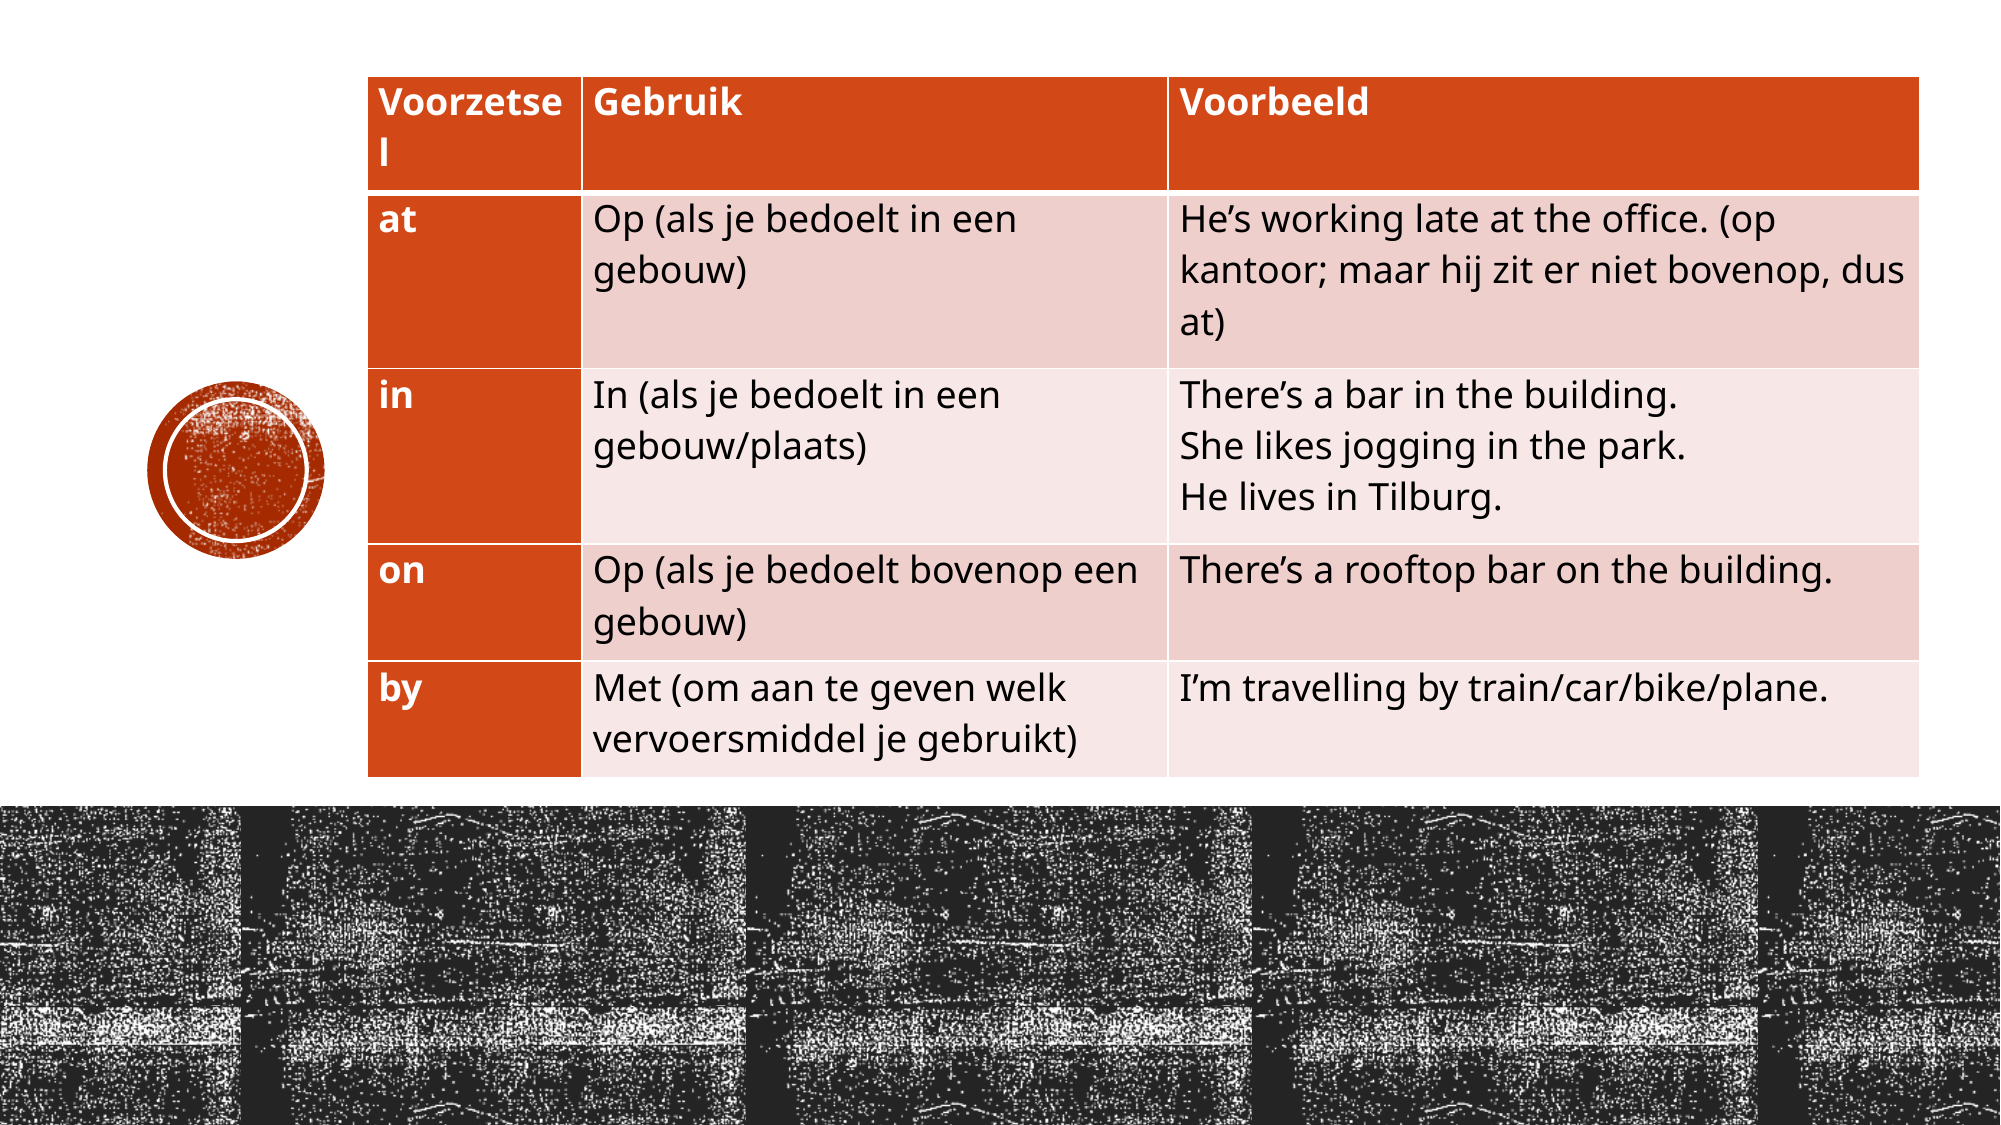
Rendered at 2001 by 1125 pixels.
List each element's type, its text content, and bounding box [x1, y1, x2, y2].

table_cell Met (om aan te geven welk vervoersmiddel je gebruikt) [583, 662, 1167, 777]
table_header Gebruik [583, 77, 1167, 190]
table_cell Op (als je bedoelt bovenop een gebouw) [583, 545, 1167, 660]
table_cell There’s a rooftop bar on the building. [1169, 545, 1919, 660]
table_cell There’s a bar in the building. She likes jogging in the park. He lives in Tilburg. [1169, 369, 1919, 543]
table_cell I’m travelling by train/car/bike/plane. [1169, 662, 1919, 777]
table_header Voorbeeld [1169, 77, 1919, 190]
table_cell in [368, 369, 581, 543]
table_cell on [368, 545, 581, 660]
table_header Voorzetsel [368, 77, 581, 190]
table_cell by [368, 662, 581, 777]
table_cell He’s working late at the office. (op kantoor; maar hij zit er niet bovenop, dus at) [1169, 196, 1919, 368]
table_cell In (als je bedoelt in een gebouw/plaats) [583, 369, 1167, 543]
table_cell Op (als je bedoelt in een gebouw) [583, 196, 1167, 368]
table_cell at [368, 196, 581, 368]
